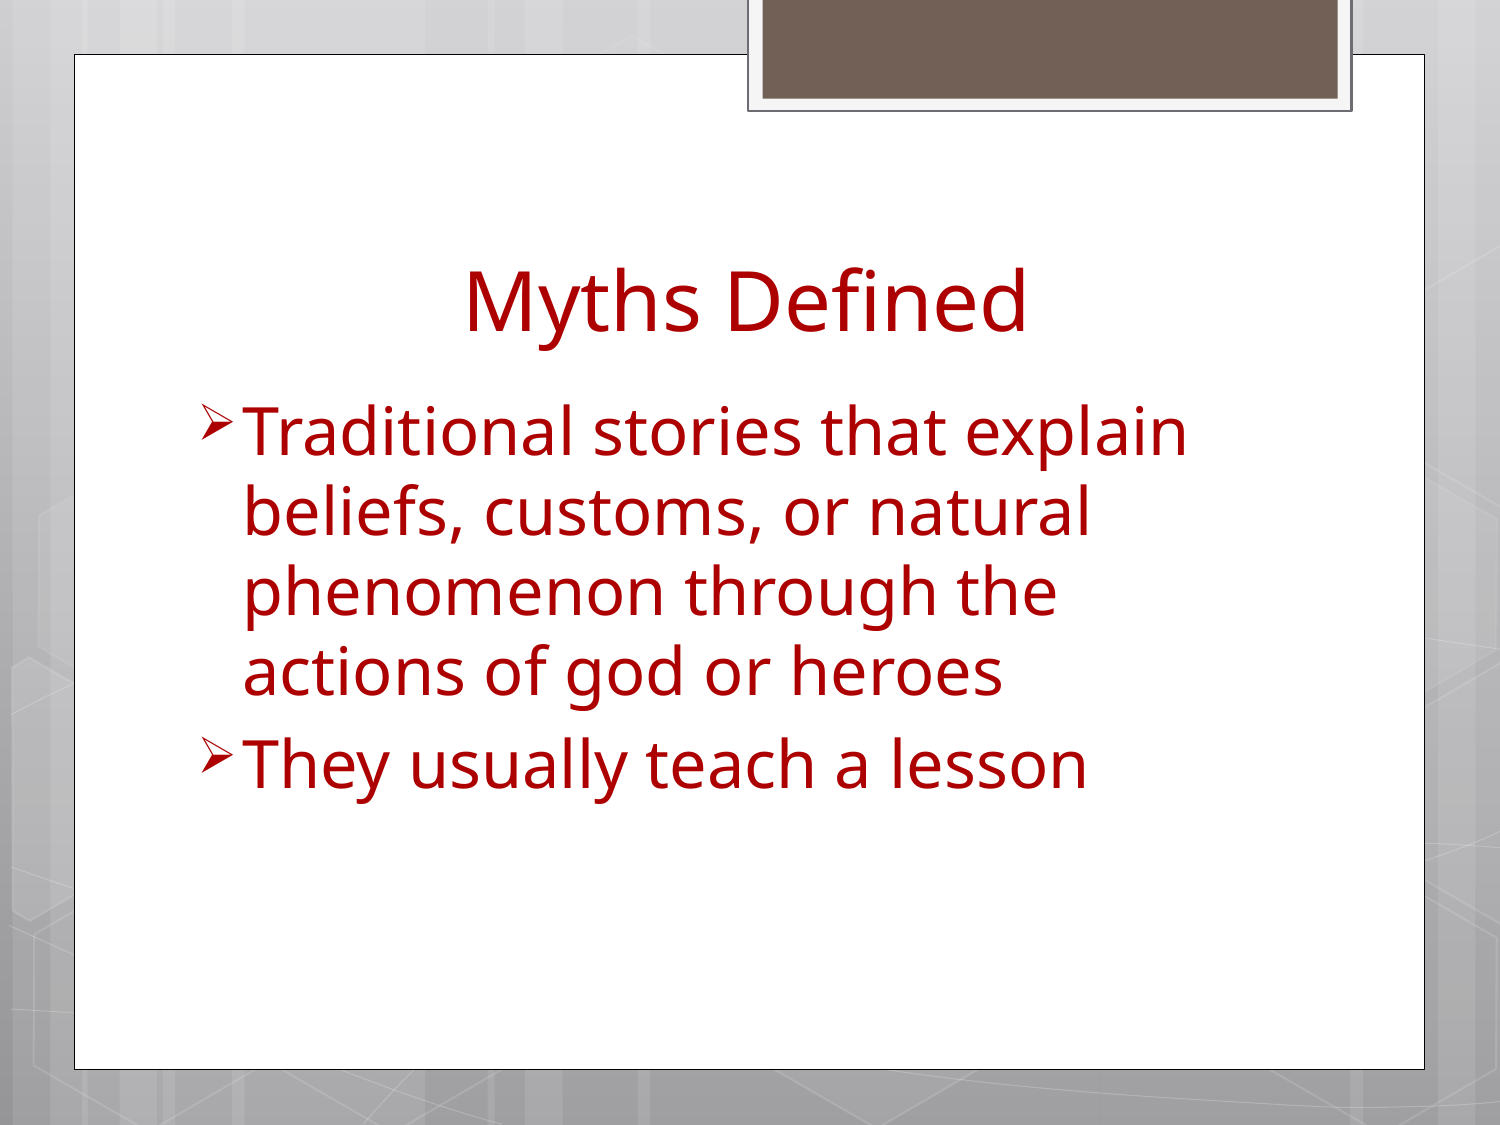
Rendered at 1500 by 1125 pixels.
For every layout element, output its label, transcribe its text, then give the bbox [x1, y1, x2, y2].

title Myths Defined [171, 168, 1324, 357]
list Traditional stories that explain beliefs, customs, or natural phenomenon through the actions of god or heroes They usually teach a lesson [171, 381, 1283, 957]
